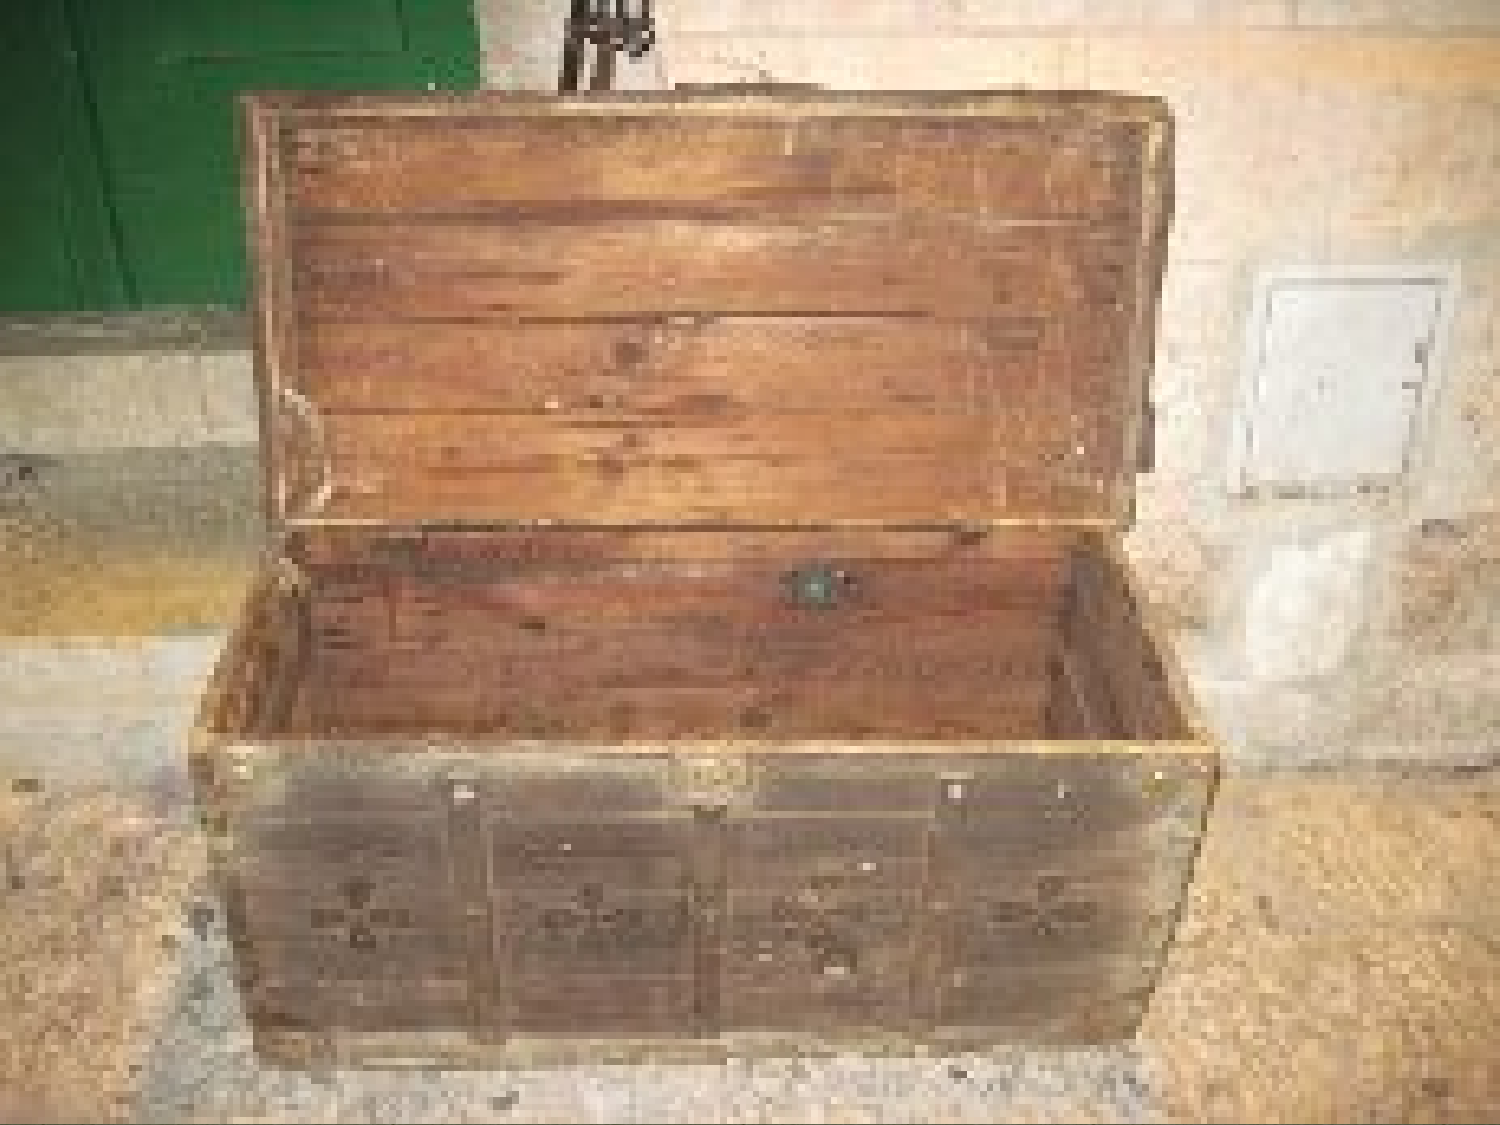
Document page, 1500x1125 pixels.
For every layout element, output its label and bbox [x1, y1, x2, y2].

list [4, 4, 1497, 1120]
